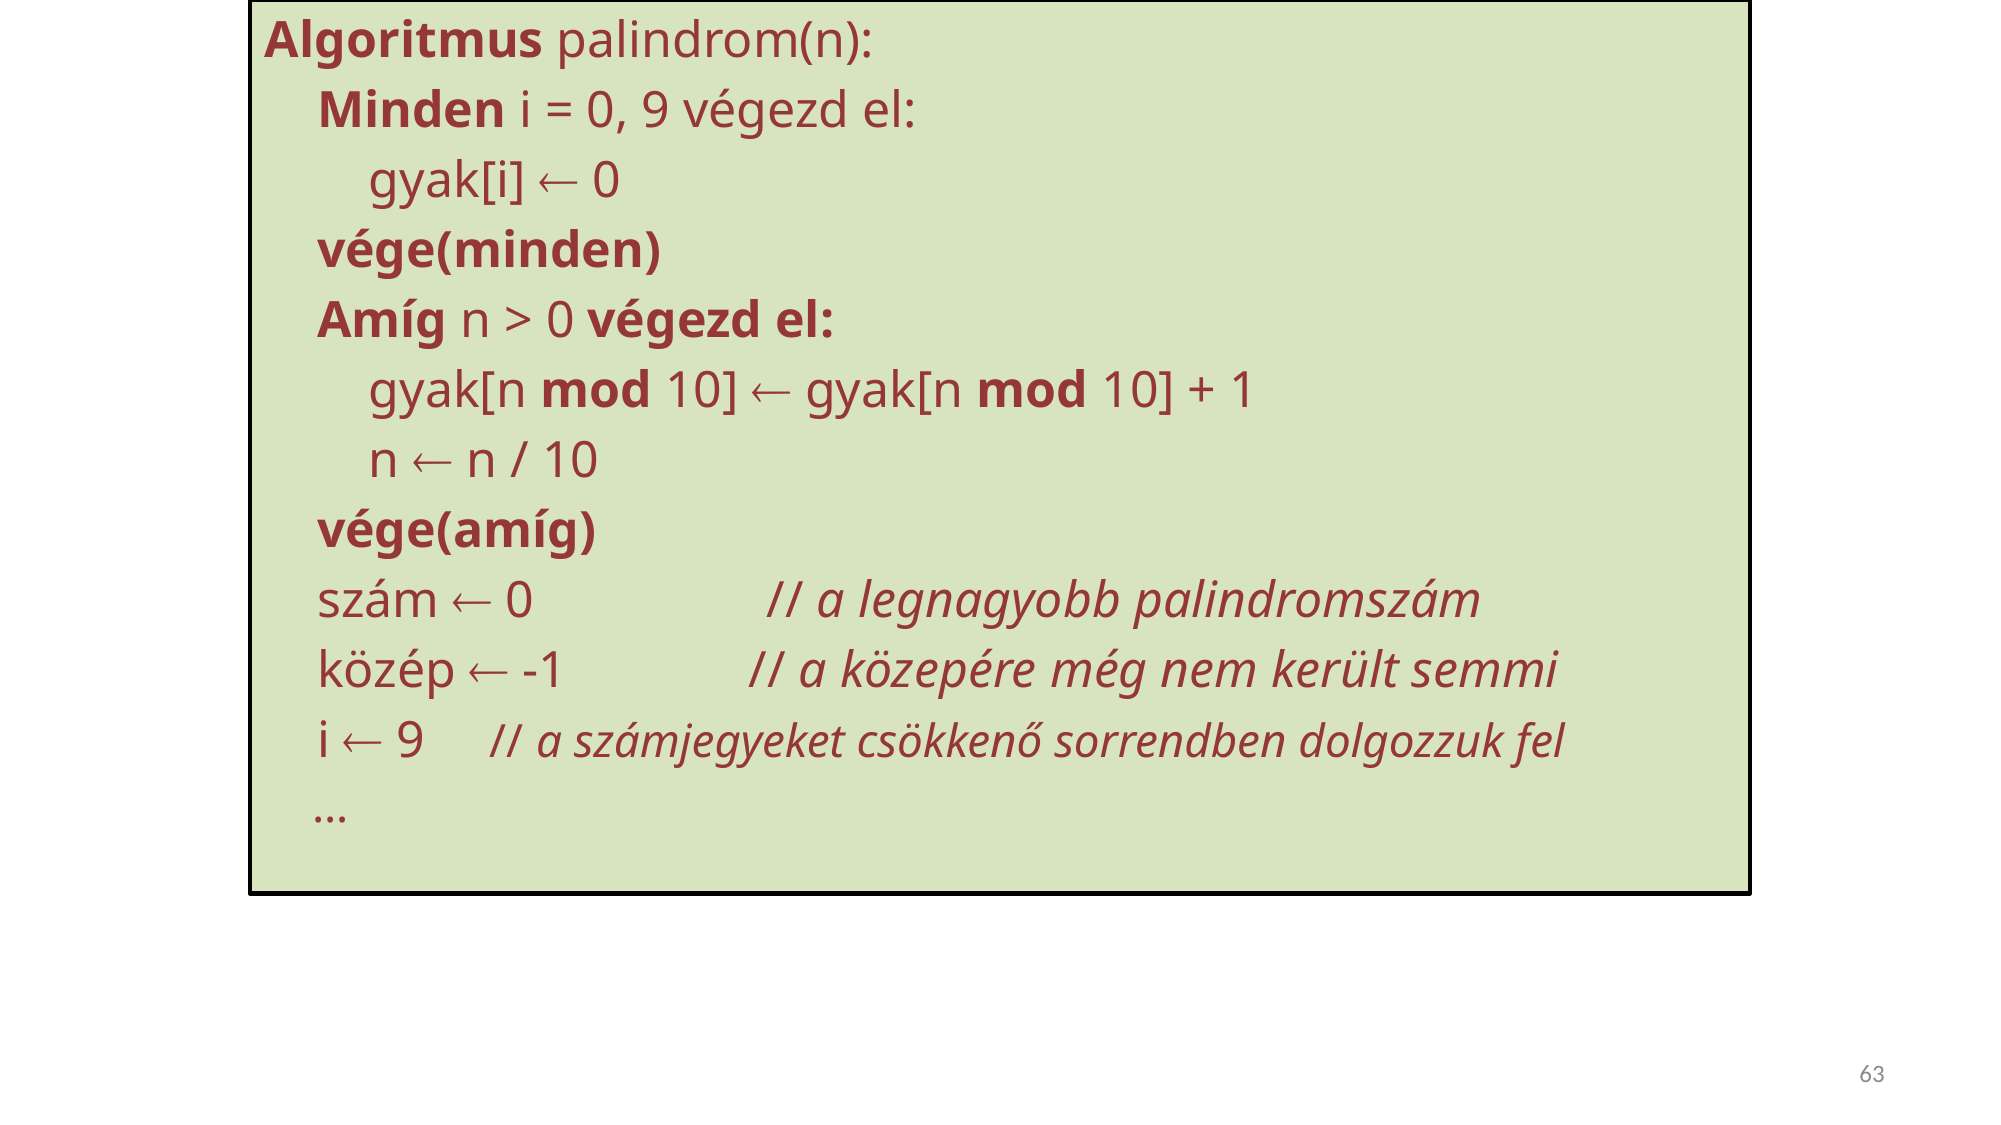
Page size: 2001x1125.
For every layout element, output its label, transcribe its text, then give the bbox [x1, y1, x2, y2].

list Algoritmus palindrom(n): Minden i = 0, 9 végezd el: gyak[i]  0 vége(minden) Amíg n > 0 végezd el: gyak[n mod 10]  gyak[n mod 10] + 1 n  n / 10 vége(amíg) szám  0 // a legnagyobb palindromszám közép  -1 // a közepére még nem került semmi i  9 // a számjegyeket csökkenő sorrendben dolgozzuk fel … [249, 0, 1750, 894]
slide_number 63 [1433, 1042, 1900, 1103]
